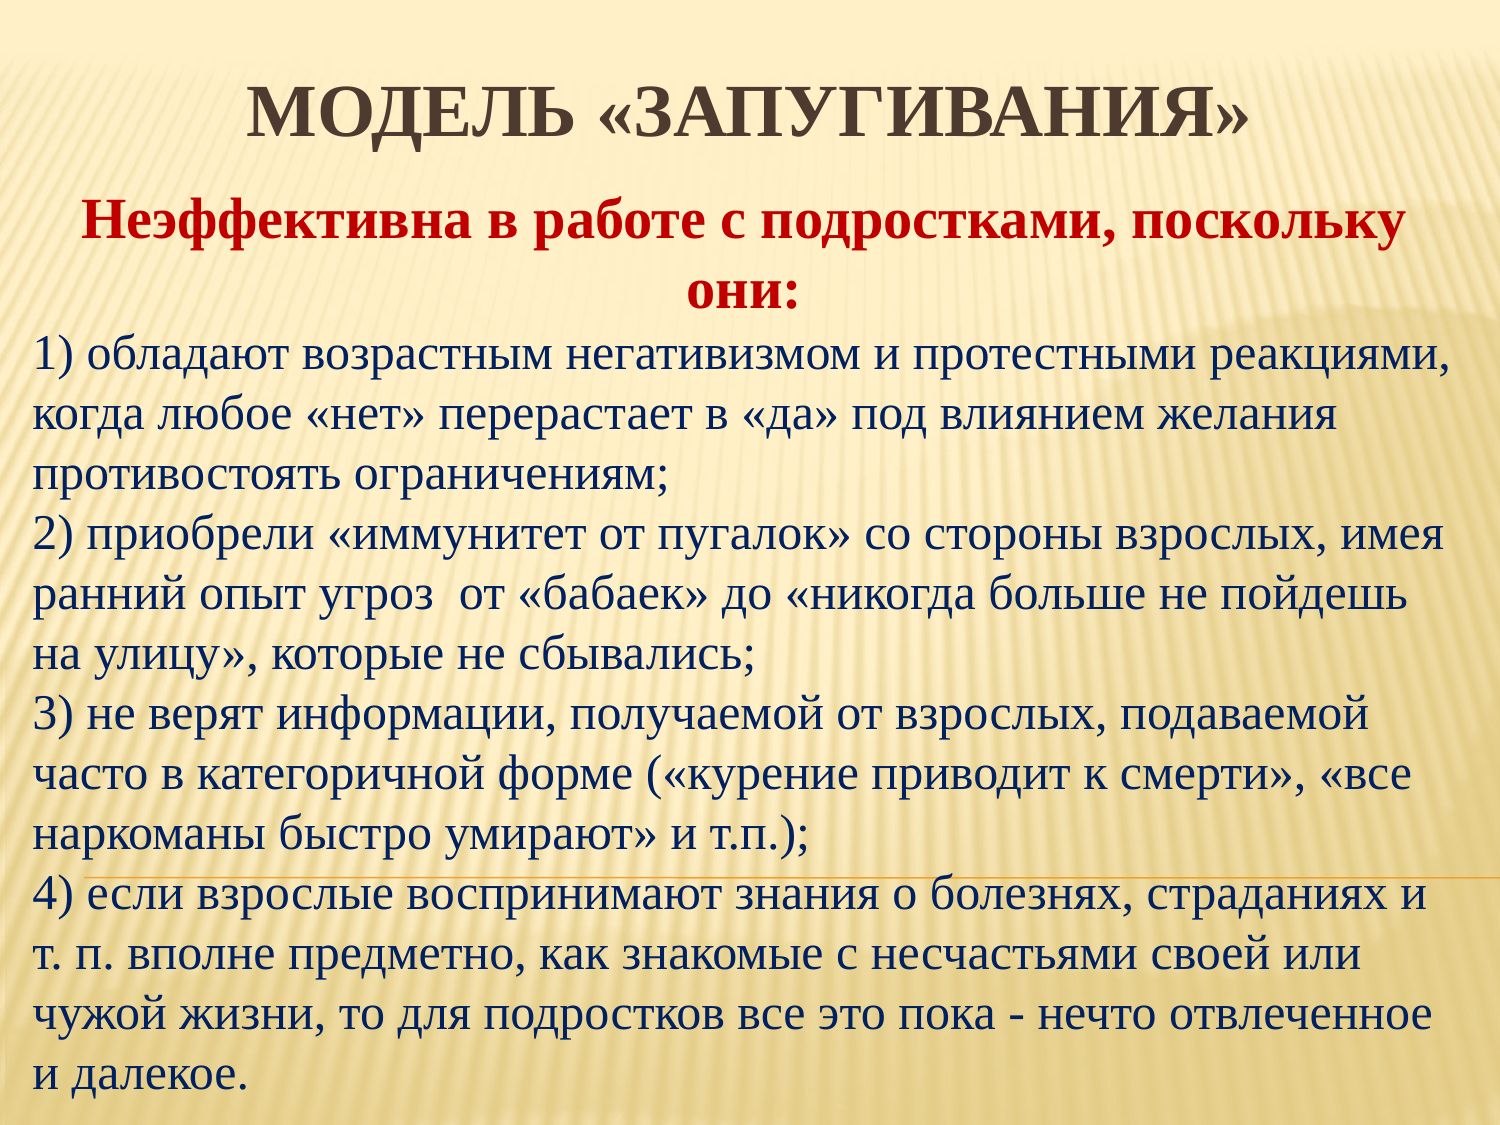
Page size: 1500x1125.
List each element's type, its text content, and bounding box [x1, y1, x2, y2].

title модель «запугивания» [112, 54, 1388, 161]
subtitle Неэффективна в работе с подростками, поскольку они: 1) обладают возрастным негативизмом и протестными реакциями, когда любое «нет» перерастает в «да» под влиянием желания противостоять ограничениям; 2) приобрели «иммунитет от пугалок» со стороны взрослых, имея ранний опыт угроз от «бабаек» до «никогда больше не пойдешь на улицу», которые не сбывались; 3) не верят информации, получаемой от взрослых, подаваемой часто в категоричной форме («курение приводит к смерти», «все наркоманы быстро умирают» и т.п.); 4) если взрослые воспринимают знания о болезнях, страданиях и т. п. вполне предметно, как знакомые с несчастьями своей или чужой жизни, то для подростков все это пока - нечто отвлеченное и далекое. [17, 172, 1471, 1125]
